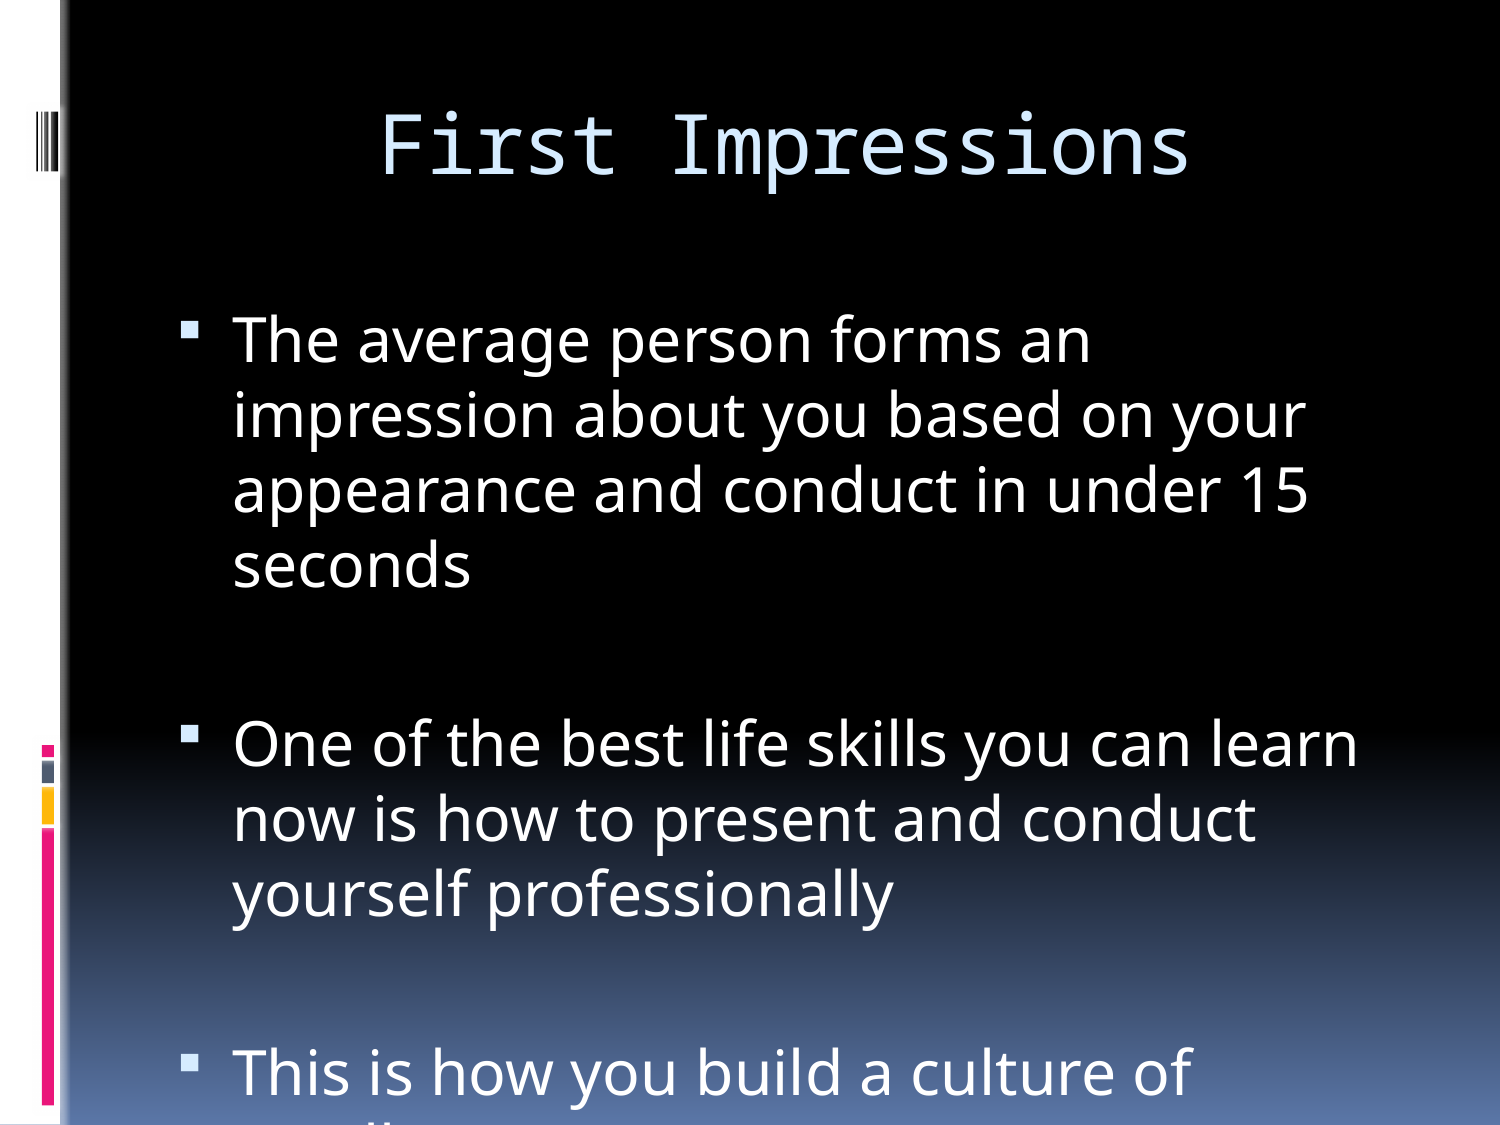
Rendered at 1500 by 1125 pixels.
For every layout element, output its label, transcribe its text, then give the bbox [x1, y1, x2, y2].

list The average person forms an impression about you based on your appearance and conduct in under 15 seconds One of the best life skills you can learn now is how to present and conduct yourself professionally This is how you build a culture of excellence [150, 292, 1425, 1043]
title First Impressions [150, 83, 1425, 234]
